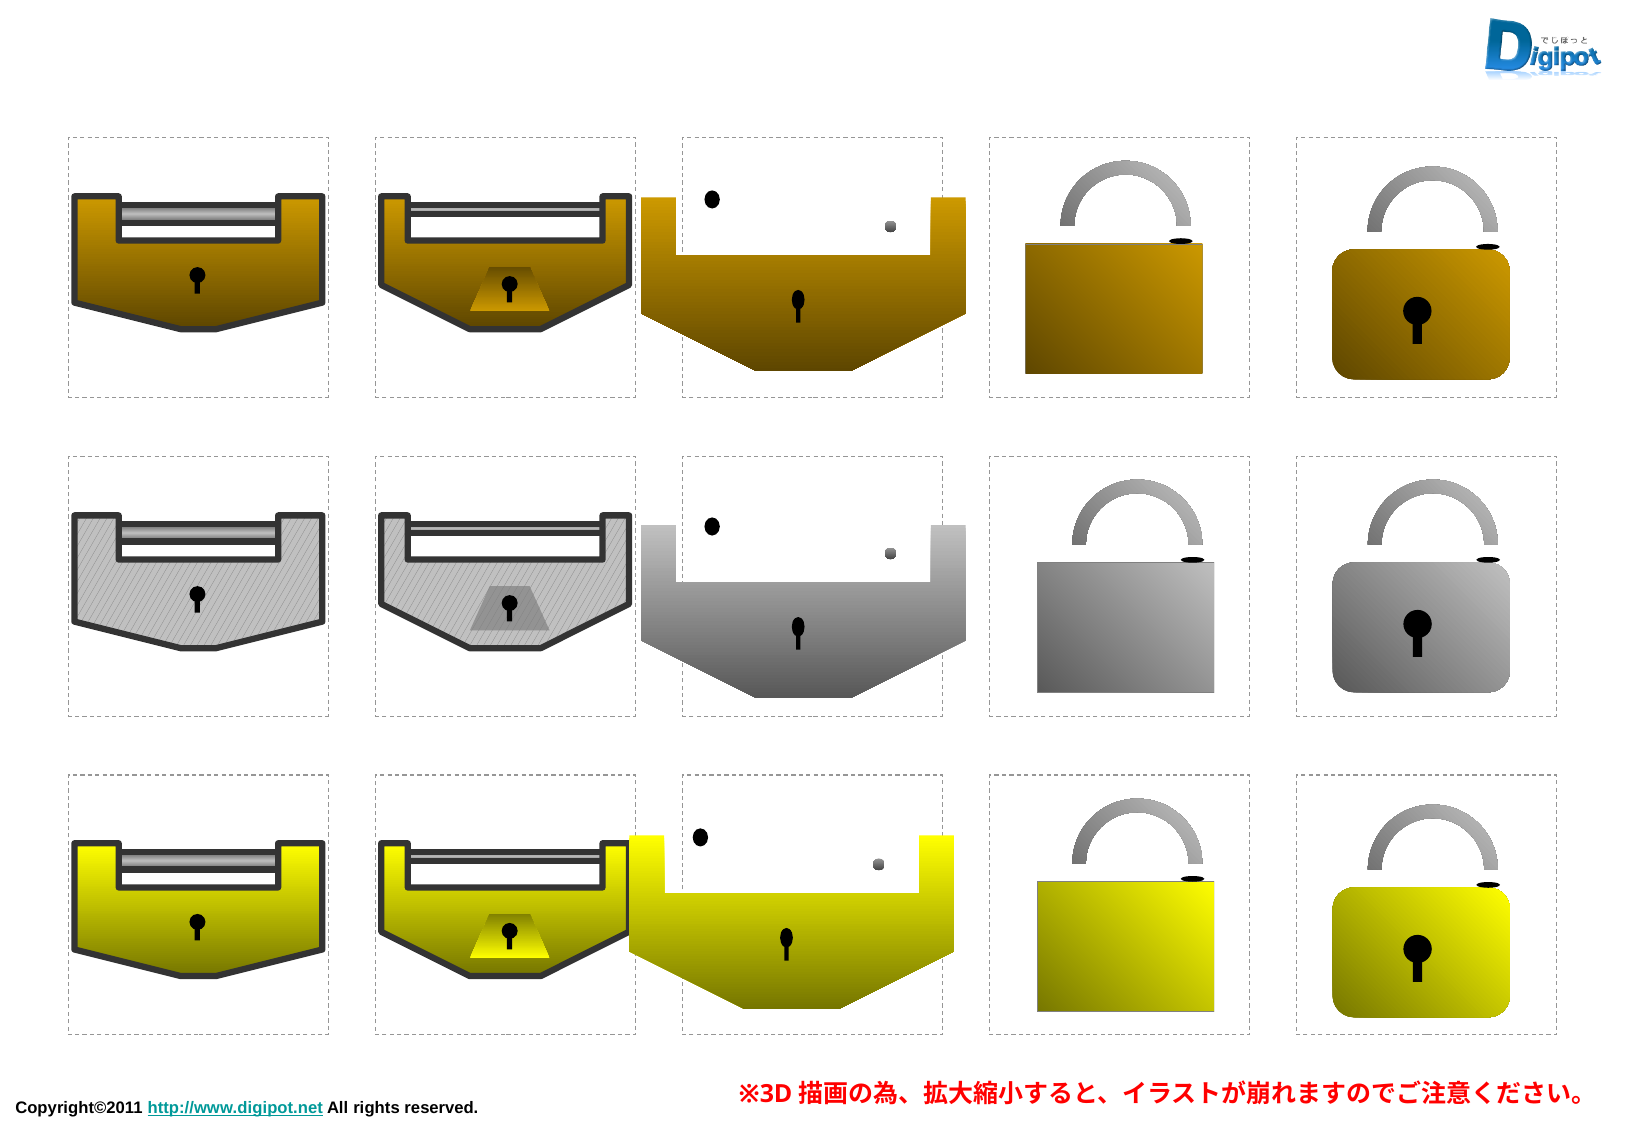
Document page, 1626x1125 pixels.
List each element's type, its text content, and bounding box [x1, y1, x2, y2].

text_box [381, 843, 629, 977]
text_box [381, 515, 630, 649]
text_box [1025, 160, 1203, 374]
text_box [74, 843, 323, 977]
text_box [1332, 166, 1510, 380]
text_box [629, 828, 954, 1010]
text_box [641, 190, 966, 372]
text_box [74, 515, 323, 649]
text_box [74, 196, 323, 330]
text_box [381, 196, 630, 330]
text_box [1332, 804, 1510, 1018]
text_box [641, 517, 966, 699]
picture [1485, 18, 1602, 82]
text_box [1036, 479, 1215, 693]
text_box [1036, 798, 1215, 1012]
text_box ※3D描画の為、拡大縮小すると、イラストが崩れますのでご注意ください。 [723, 1070, 1616, 1115]
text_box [1332, 479, 1510, 693]
